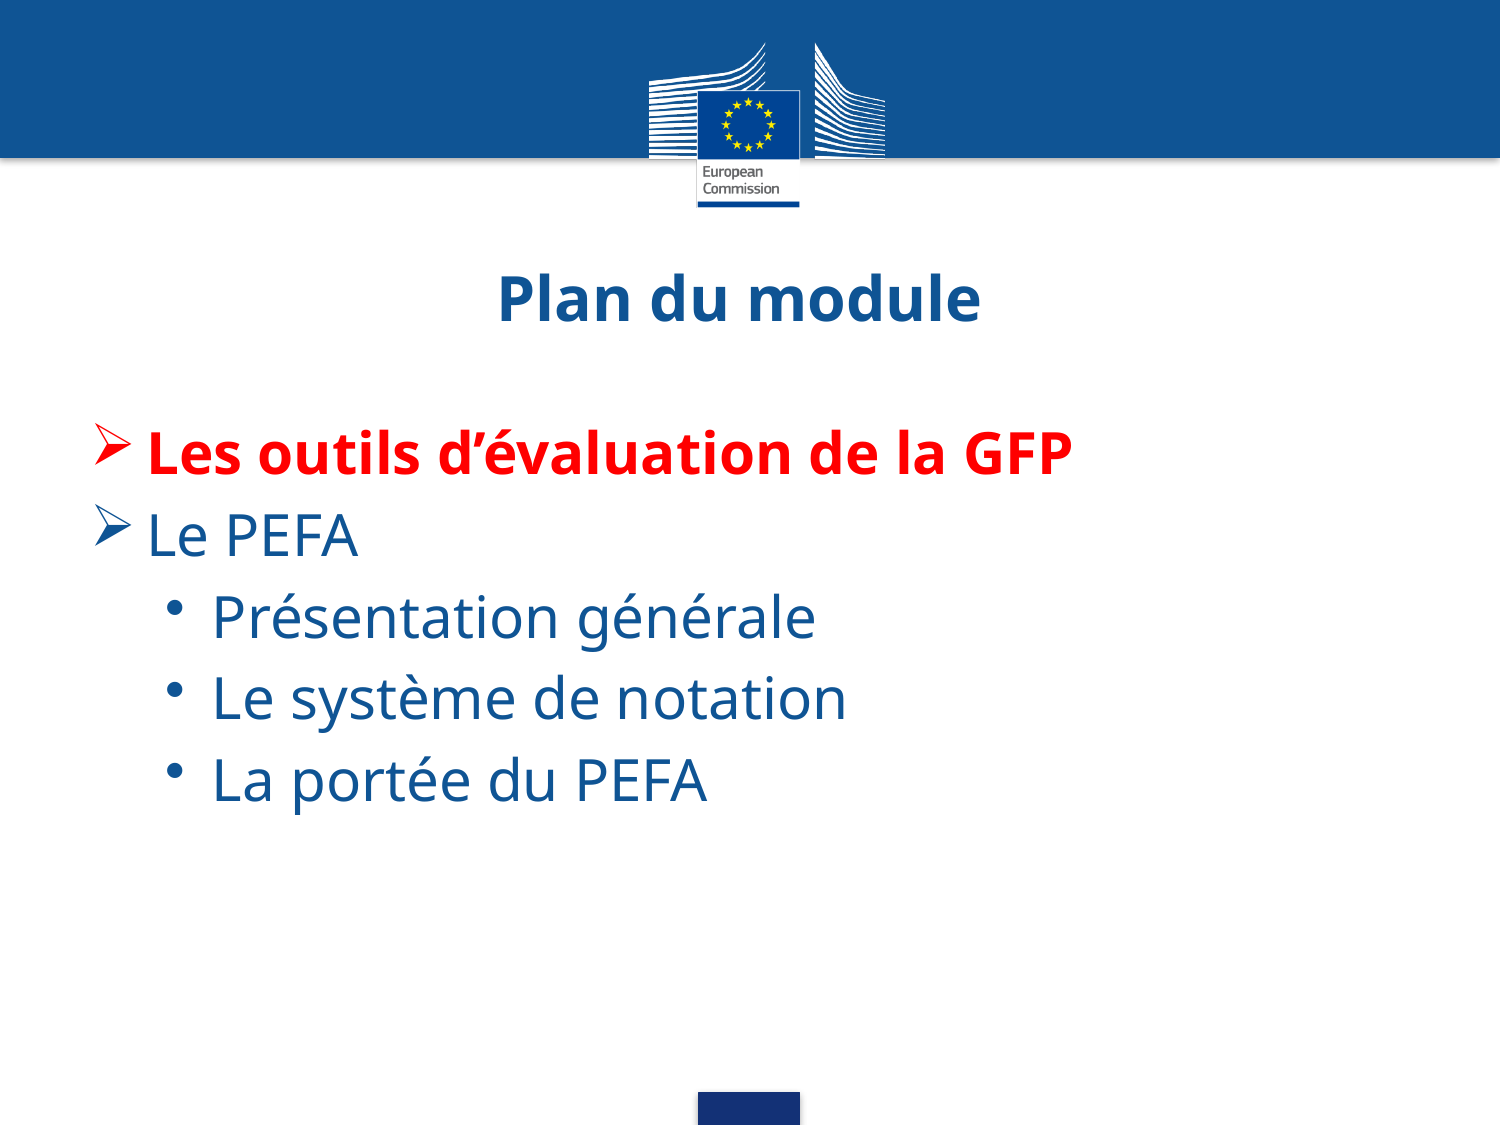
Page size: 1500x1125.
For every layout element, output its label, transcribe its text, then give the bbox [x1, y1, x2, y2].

list Les outils d’évaluation de la GFP Le PEFA Présentation générale Le système de notation La portée du PEFA [74, 408, 1426, 988]
title Plan du module [64, 219, 1416, 374]
picture [649, 42, 885, 208]
